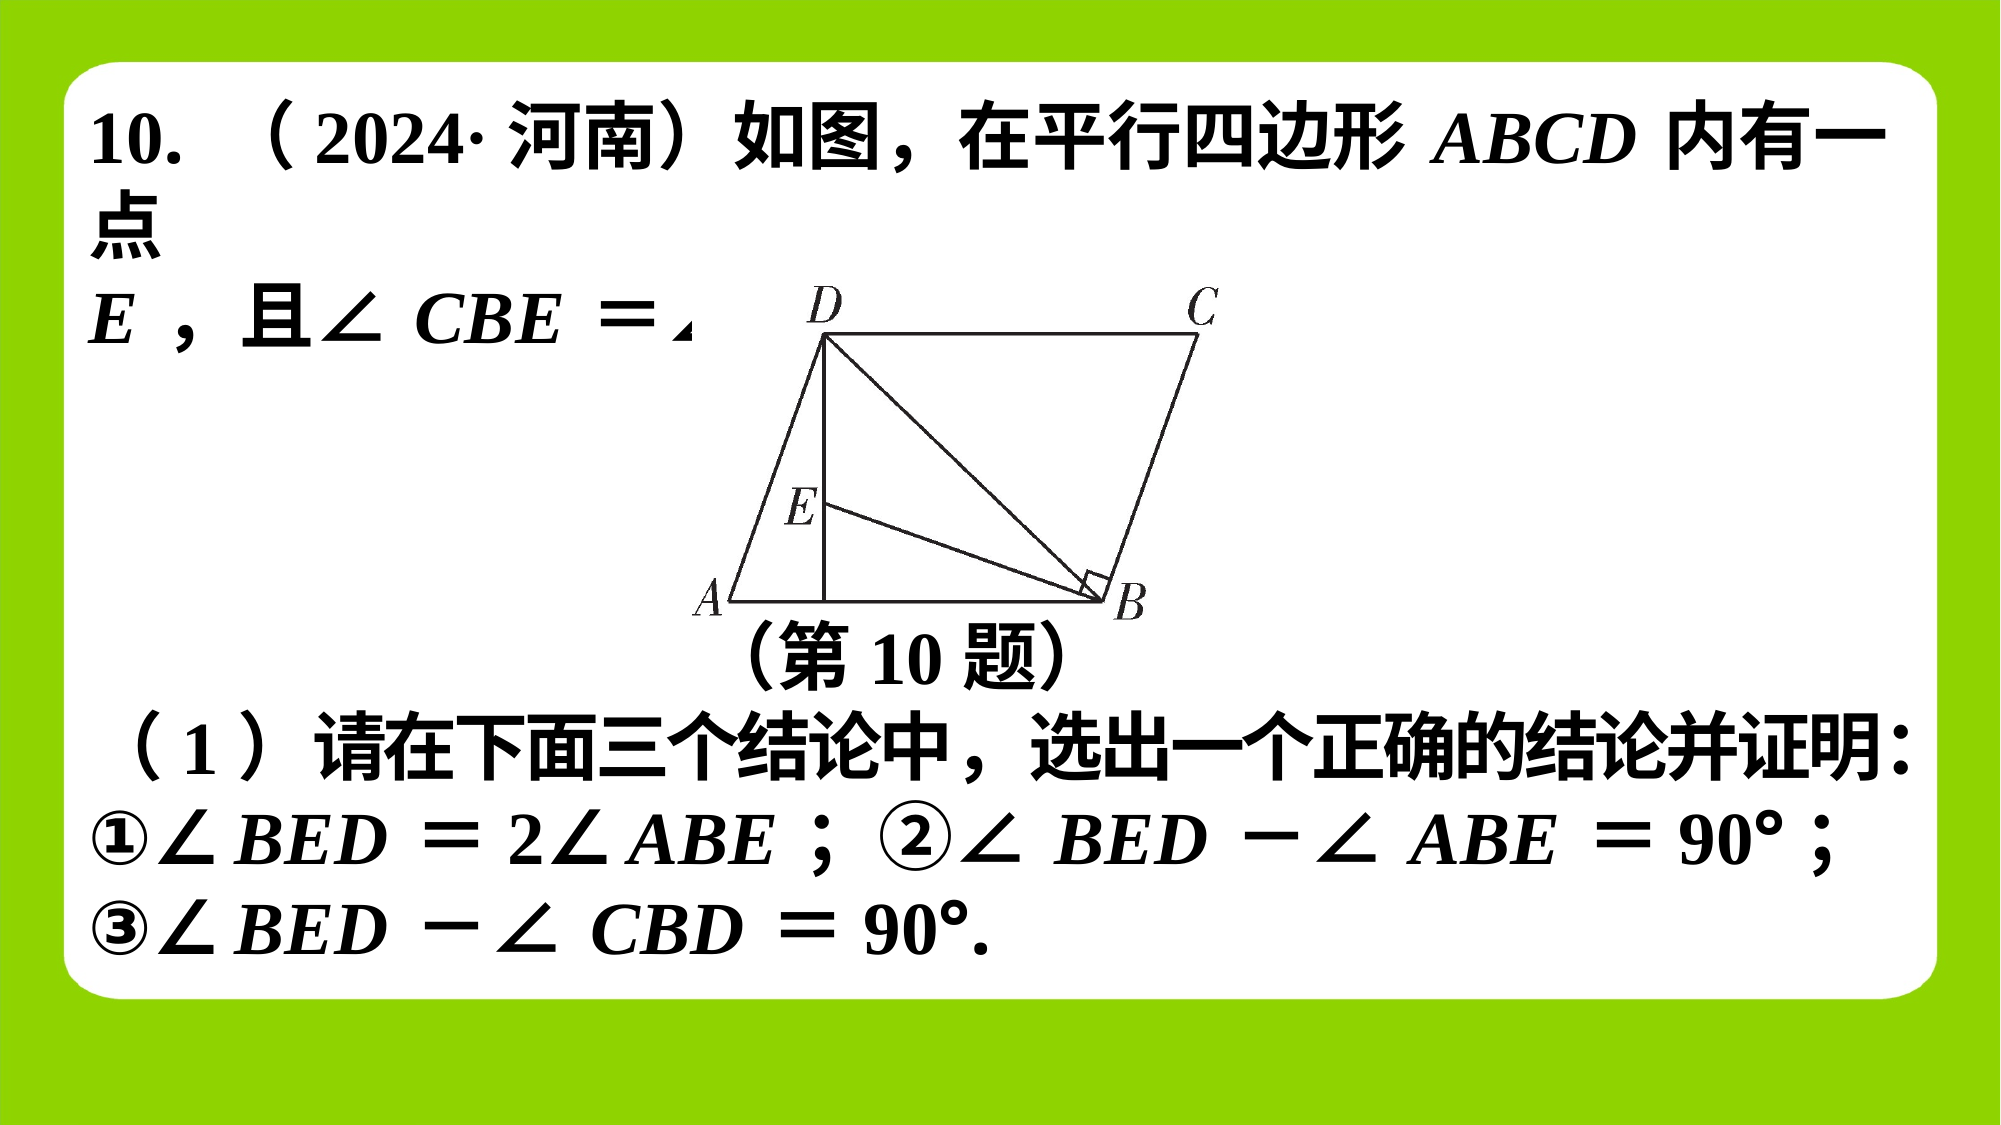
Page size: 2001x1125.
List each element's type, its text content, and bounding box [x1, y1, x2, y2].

text_box 10. （2024·河南）如图，在平行四边形ABCD内有一点 E，且∠CBE＝∠CDE＝90°. [88, 88, 1912, 271]
picture [0, 0, 2001, 1125]
text_box （第10题） （1）请在下面三个结论中，选出一个正确的结论并证明： ①∠BED＝2∠ABE；②∠BED－∠ABE＝90°； ③∠BED－∠CBD＝90°. [88, 609, 1974, 974]
